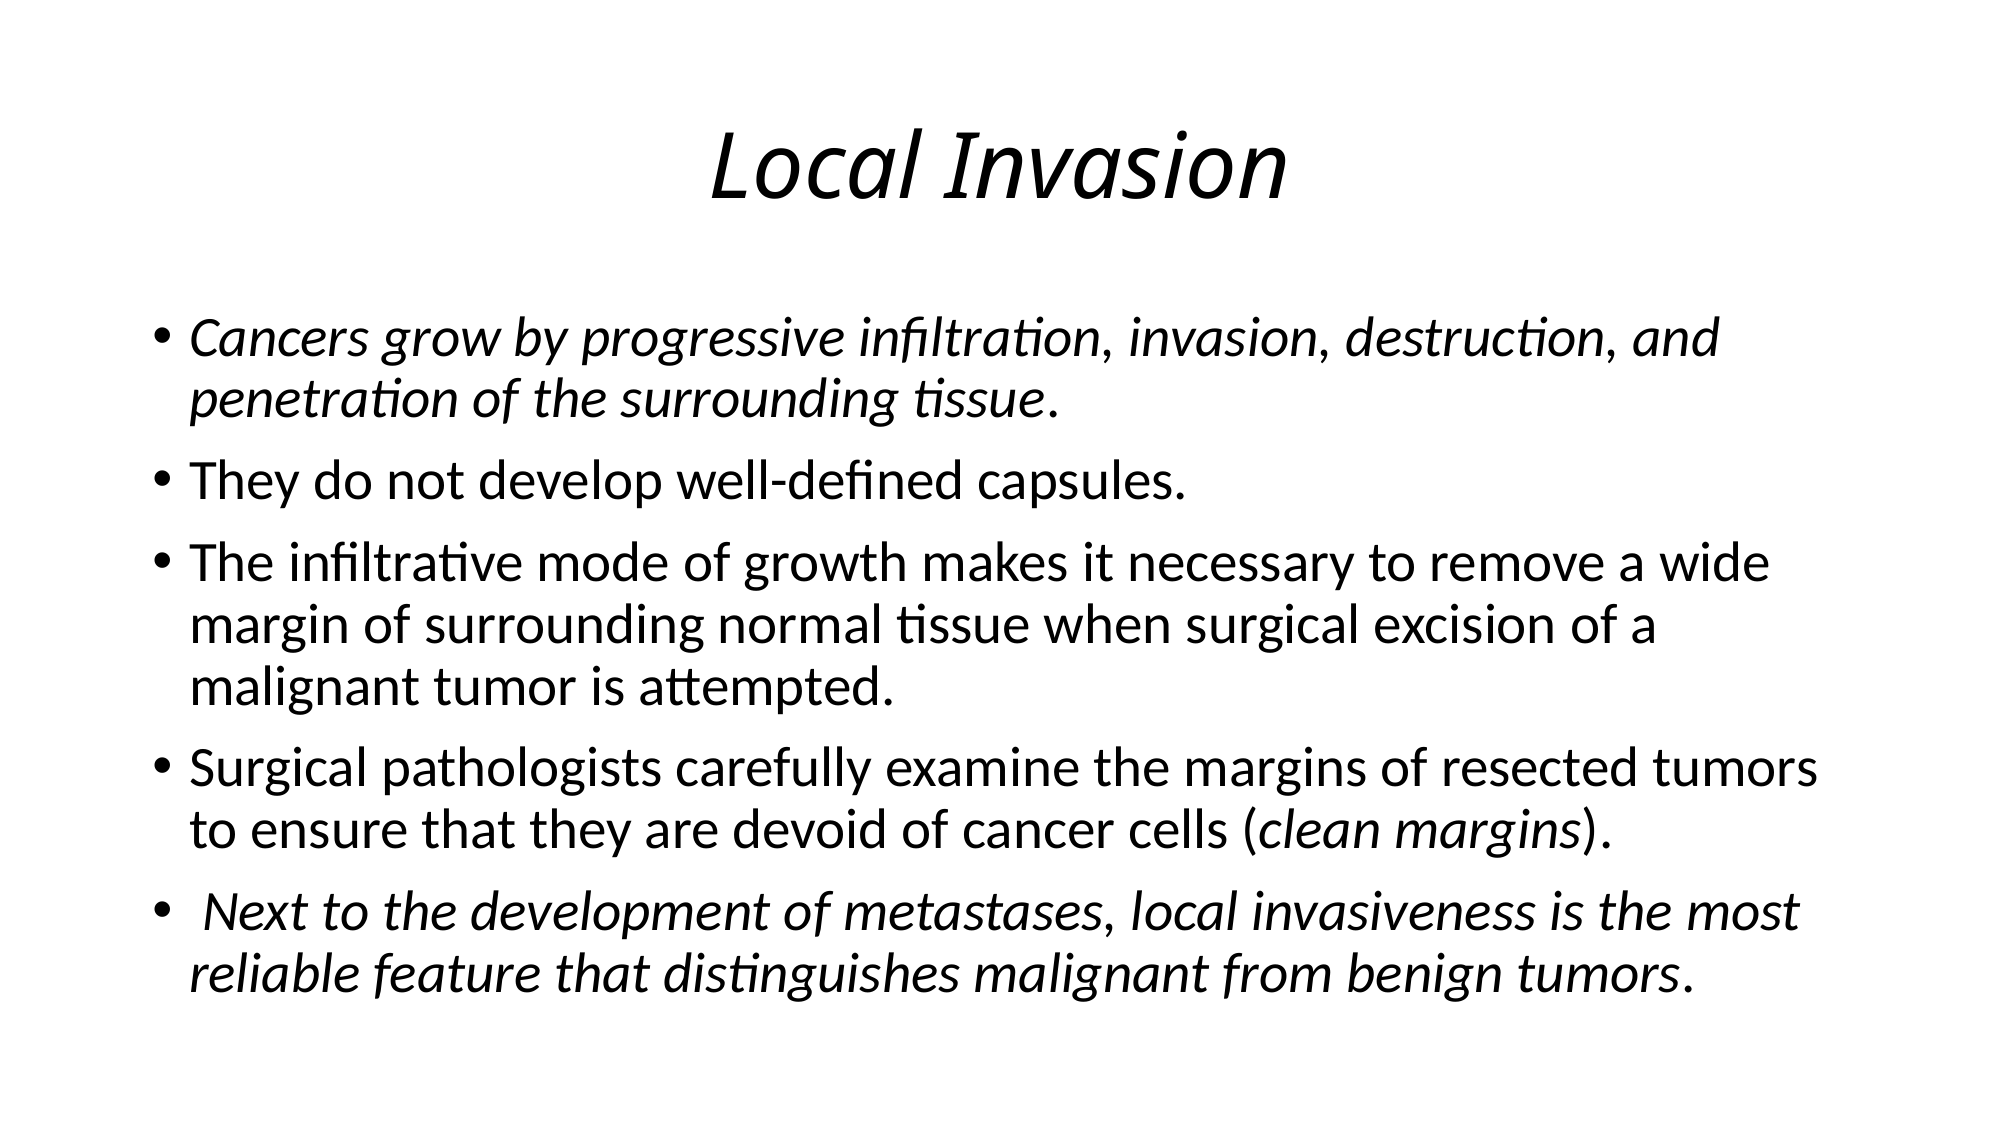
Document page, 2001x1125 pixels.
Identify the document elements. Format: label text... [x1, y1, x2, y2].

list Cancers grow by progressive infiltration, invasion, destruction, and penetration of the surrounding tissue. They do not develop well-defined capsules. The infiltrative mode of growth makes it necessary to remove a wide margin of surrounding normal tissue when surgical excision of a malignant tumor is attempted. Surgical pathologists carefully examine the margins of resected tumors to ensure that they are devoid of cancer cells (clean margins). Next to the development of metastases, local invasiveness is the most reliable feature that distinguishes malignant from benign tumors. [137, 299, 1863, 1014]
title Local Invasion [137, 59, 1863, 278]
